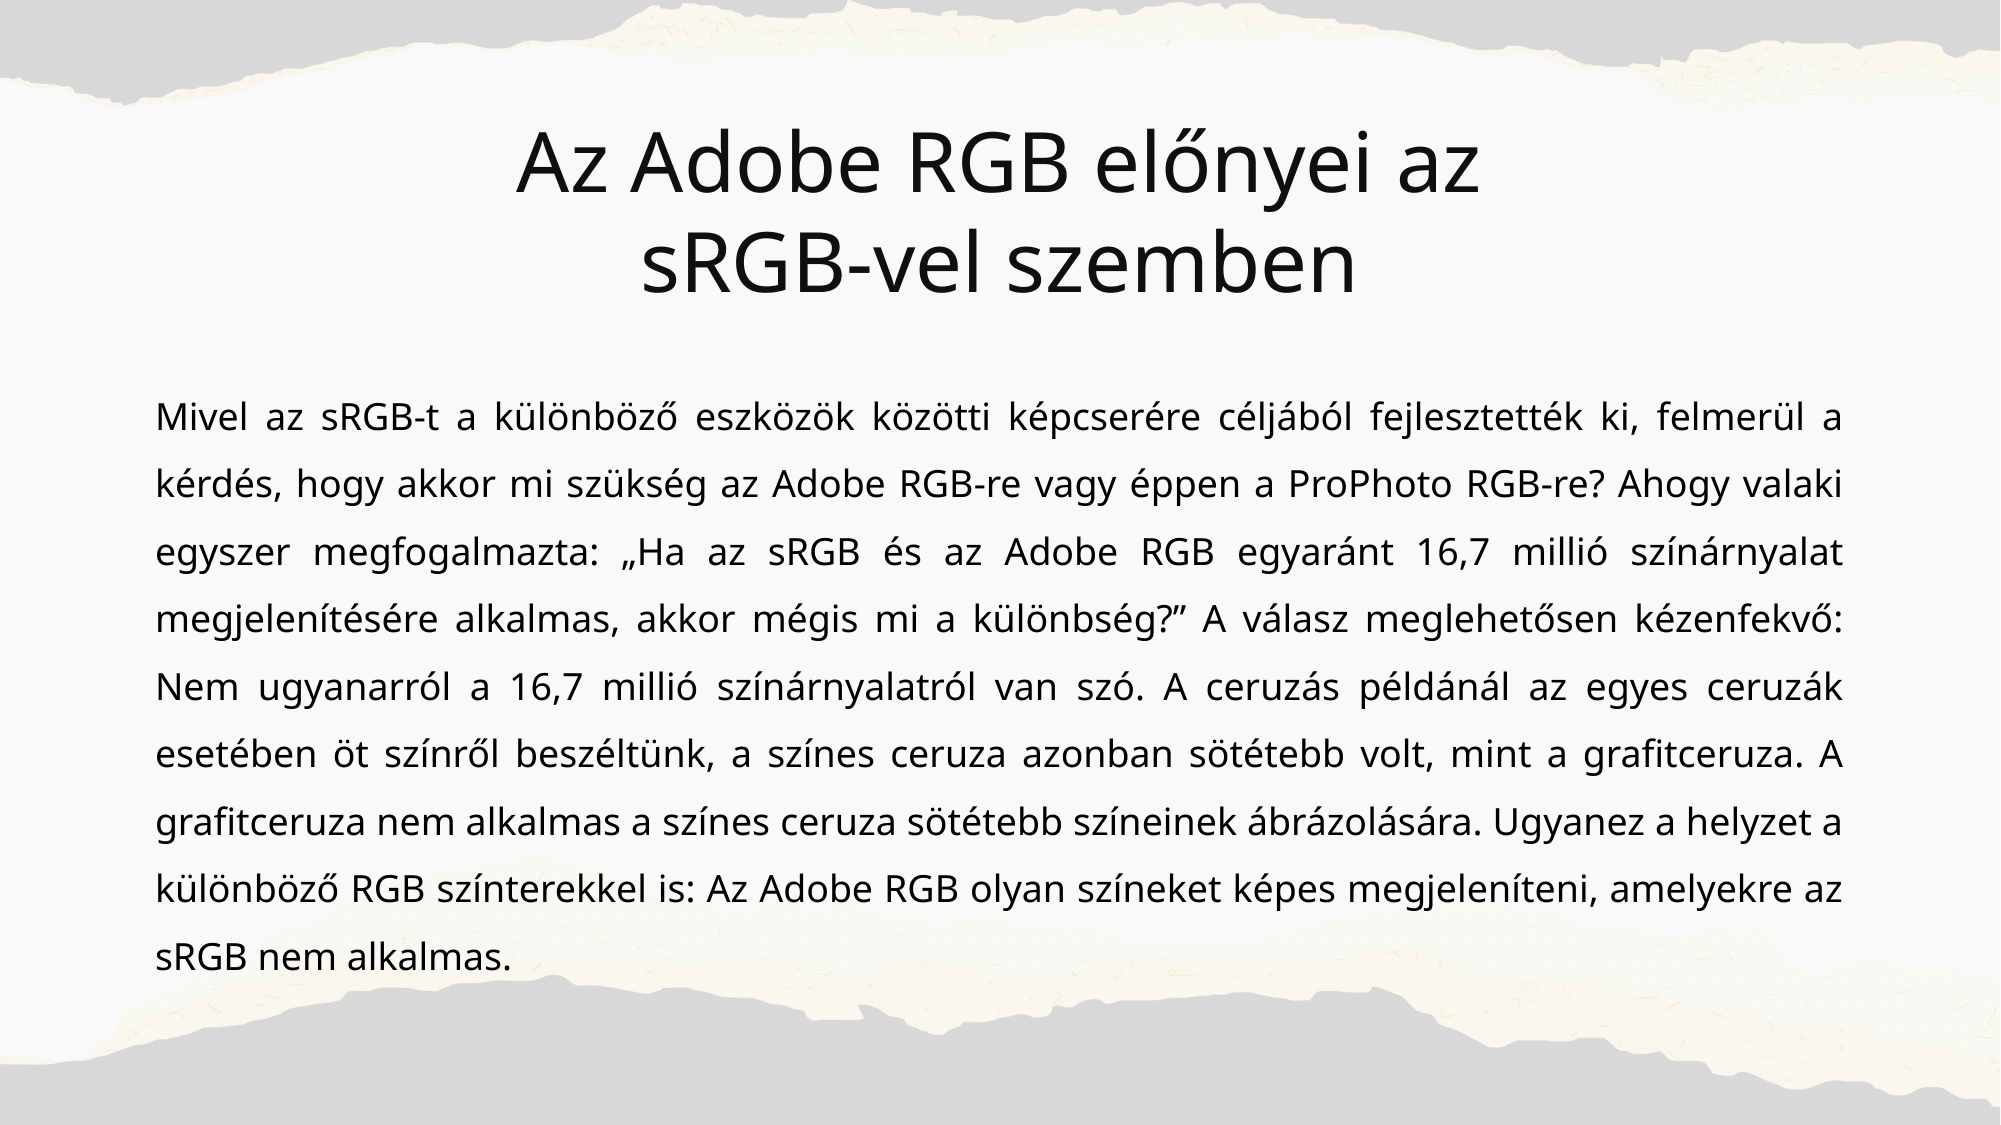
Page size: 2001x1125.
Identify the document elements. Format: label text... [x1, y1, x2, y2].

text_box Mivel az sRGB-t a különböző eszközök közötti képcserére céljából fejlesztették ki, felmerül a kérdés, hogy akkor mi szükség az Adobe RGB-re vagy éppen a ProPhoto RGB-re? Ahogy valaki egyszer megfogalmazta: „Ha az sRGB és az Adobe RGB egyaránt 16,7 millió színárnyalat megjelenítésére alkalmas, akkor mégis mi a különbség?” A válasz meglehetősen kézenfekvő: Nem ugyanarról a 16,7 millió színárnyalatról van szó. A ceruzás példánál az egyes ceruzák esetében öt színről beszéltünk, a színes ceruza azonban sötétebb volt, mint a grafitceruza. A grafitceruza nem alkalmas a színes ceruza sötétebb színeinek ábrázolására. Ugyanez a helyzet a különböző RGB színterekkel is: Az Adobe RGB olyan színeket képes megjeleníteni, amelyekre az sRGB nem alkalmas. [140, 363, 1860, 986]
text_box Az Adobe RGB előnyei az sRGB-vel szemben [499, 101, 1501, 317]
picture [0, 0, 2001, 1125]
